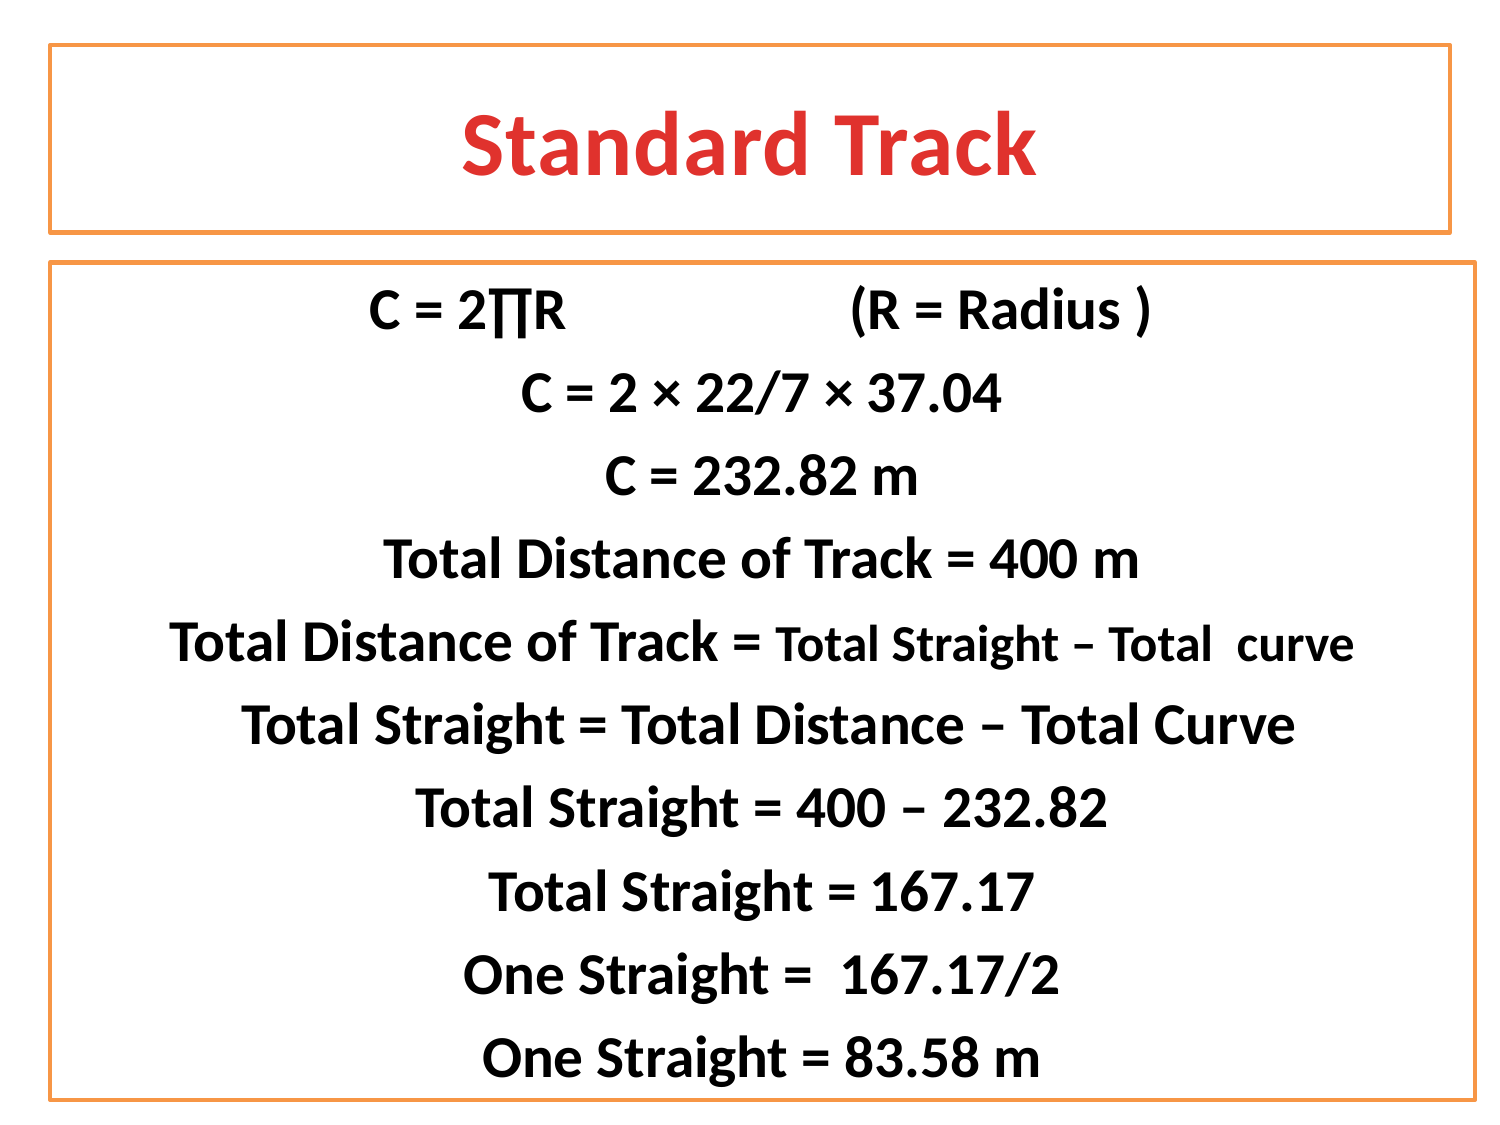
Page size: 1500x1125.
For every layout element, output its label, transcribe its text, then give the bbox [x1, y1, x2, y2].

list C = 2∏R (R = Radius ) C = 2 × 22/7 × 37.04 C = 232.82 m Total Distance of Track = 400 m Total Distance of Track = Total Straight – Total curve Total Straight = Total Distance – Total Curve Total Straight = 400 – 232.82 Total Straight = 167.17 One Straight = 167.17/2 One Straight = 83.58 m [48, 260, 1477, 1102]
title Standard Track [48, 43, 1452, 235]
